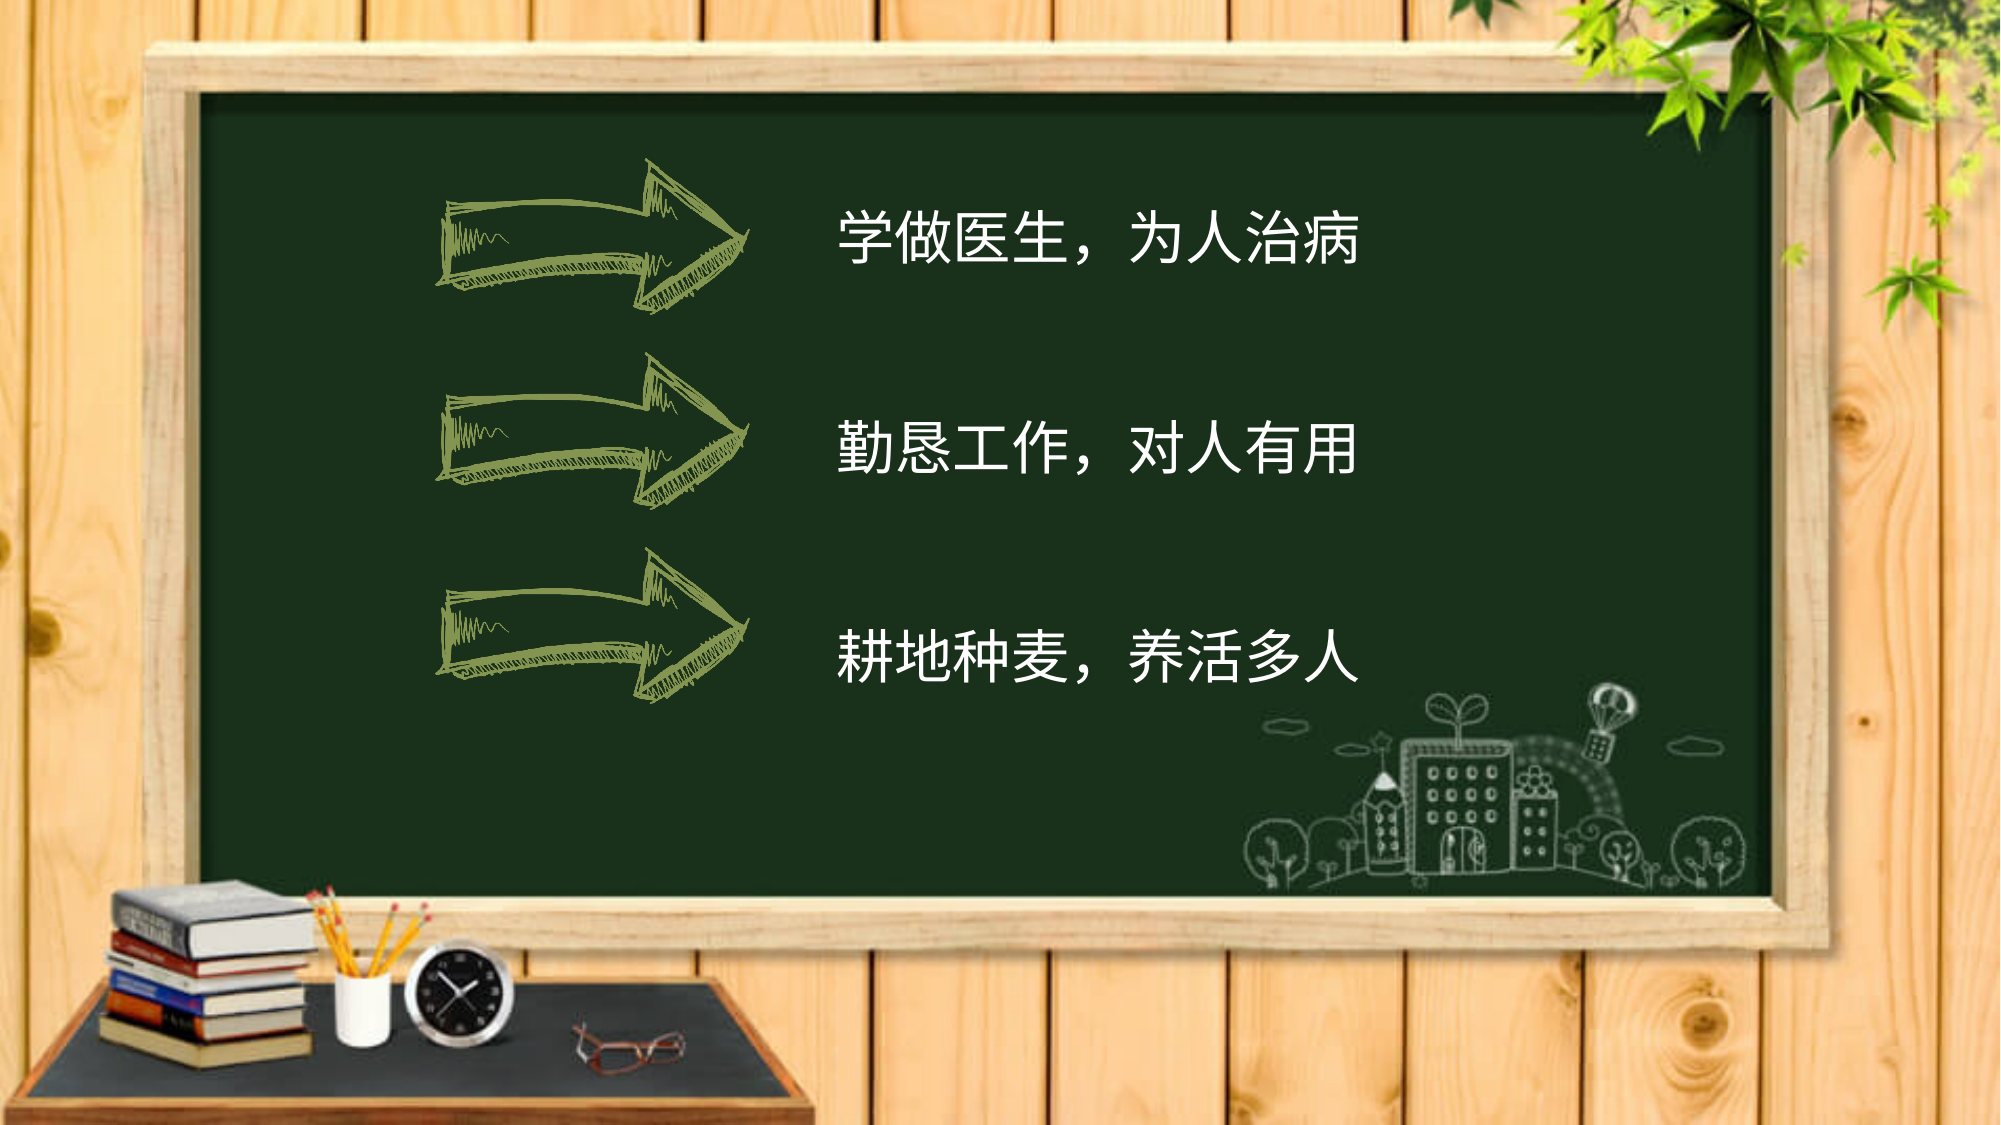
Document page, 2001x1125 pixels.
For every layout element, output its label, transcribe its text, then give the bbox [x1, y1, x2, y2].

text_box 学做医生，为人治病 勤恳工作，对人有用 耕地种麦，养活多人 [821, 158, 1533, 698]
picture [0, 0, 2001, 1125]
